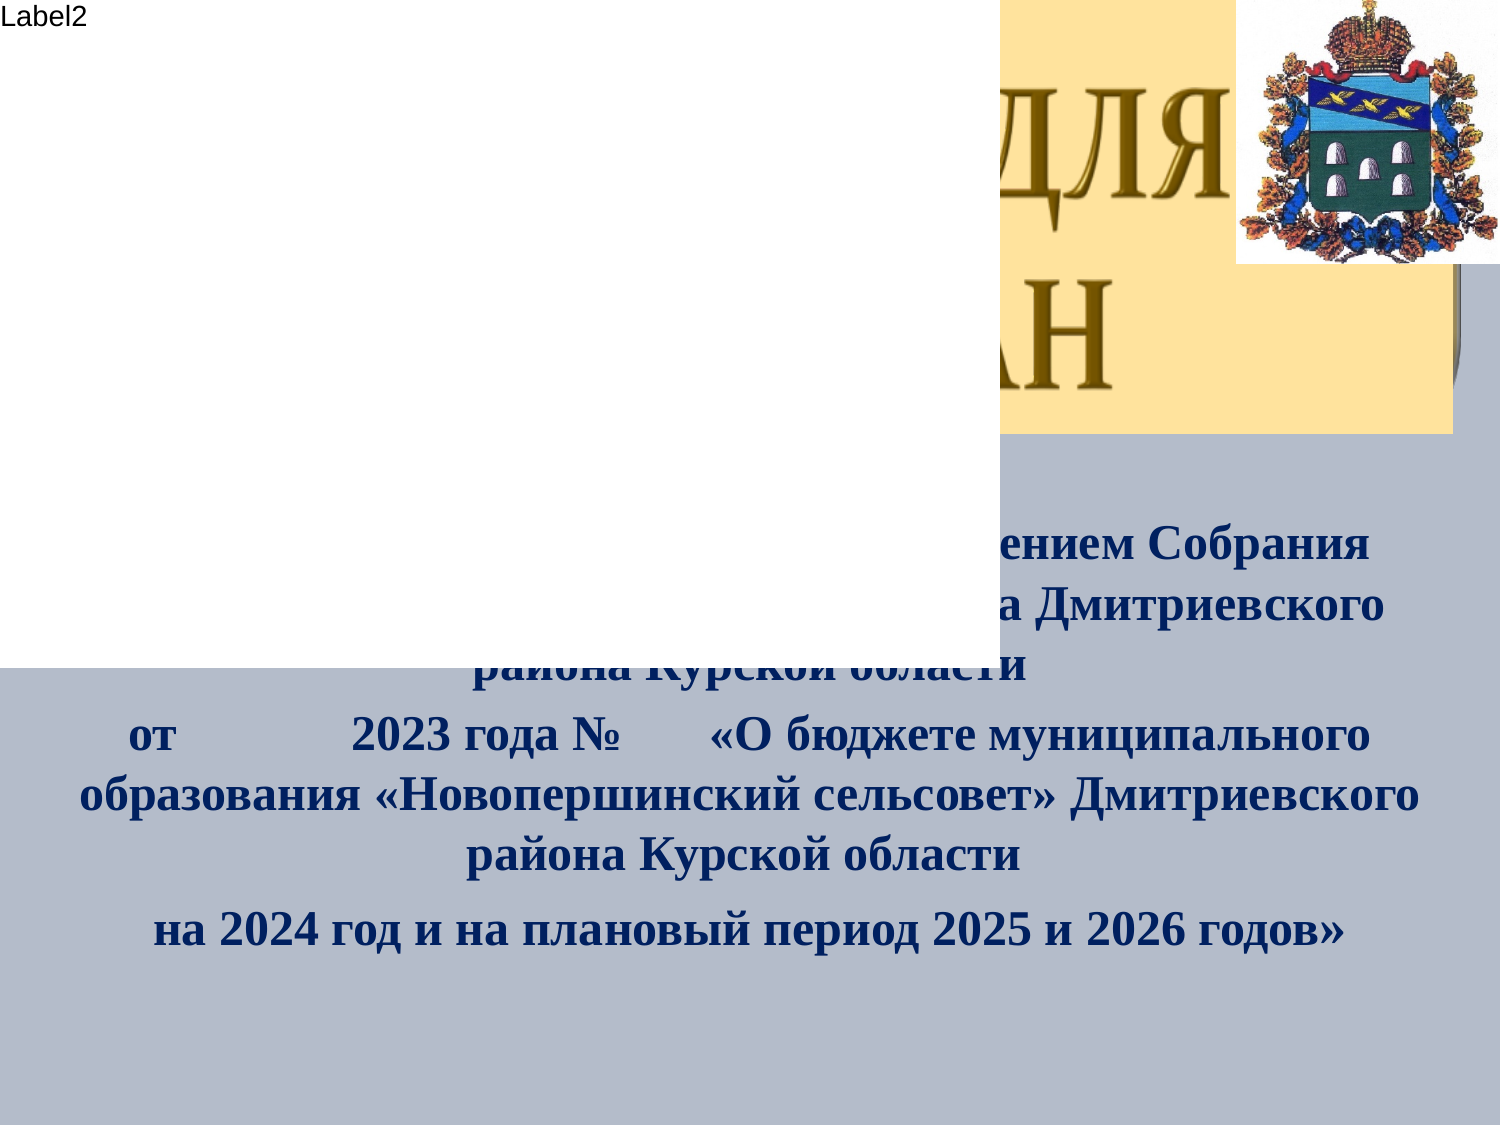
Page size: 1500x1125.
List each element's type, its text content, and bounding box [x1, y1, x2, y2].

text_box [1460, 276, 1464, 409]
subtitle Проект (В соответствии с решением Собрания депутатов Новопершинского сельсовета Дмитриевского района Курской области от 2023 года № «О бюджете муниципального образования «Новопершинский сельсовет» Дмитриевского района Курской области на 2024 год и на плановый период 2025 и 2026 годов» [29, 432, 1471, 1047]
picture [1236, 0, 1500, 264]
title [1000, 0, 1454, 434]
